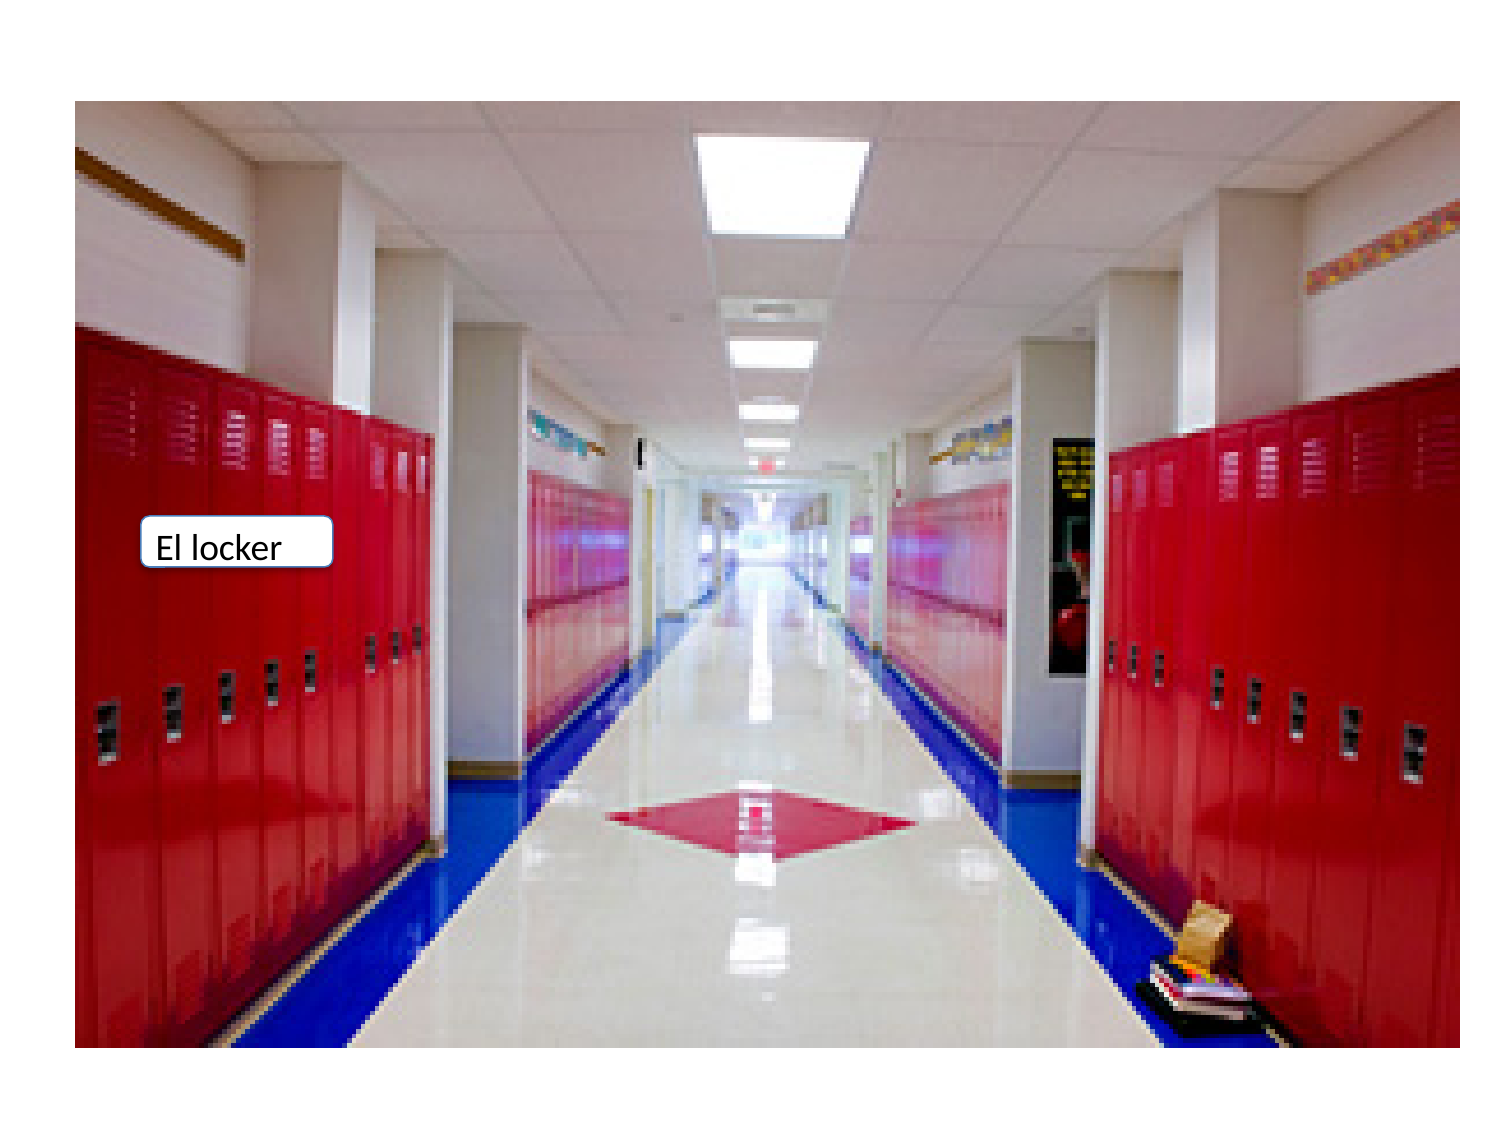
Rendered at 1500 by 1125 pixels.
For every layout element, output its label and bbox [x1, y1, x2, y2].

picture [74, 101, 1460, 1048]
